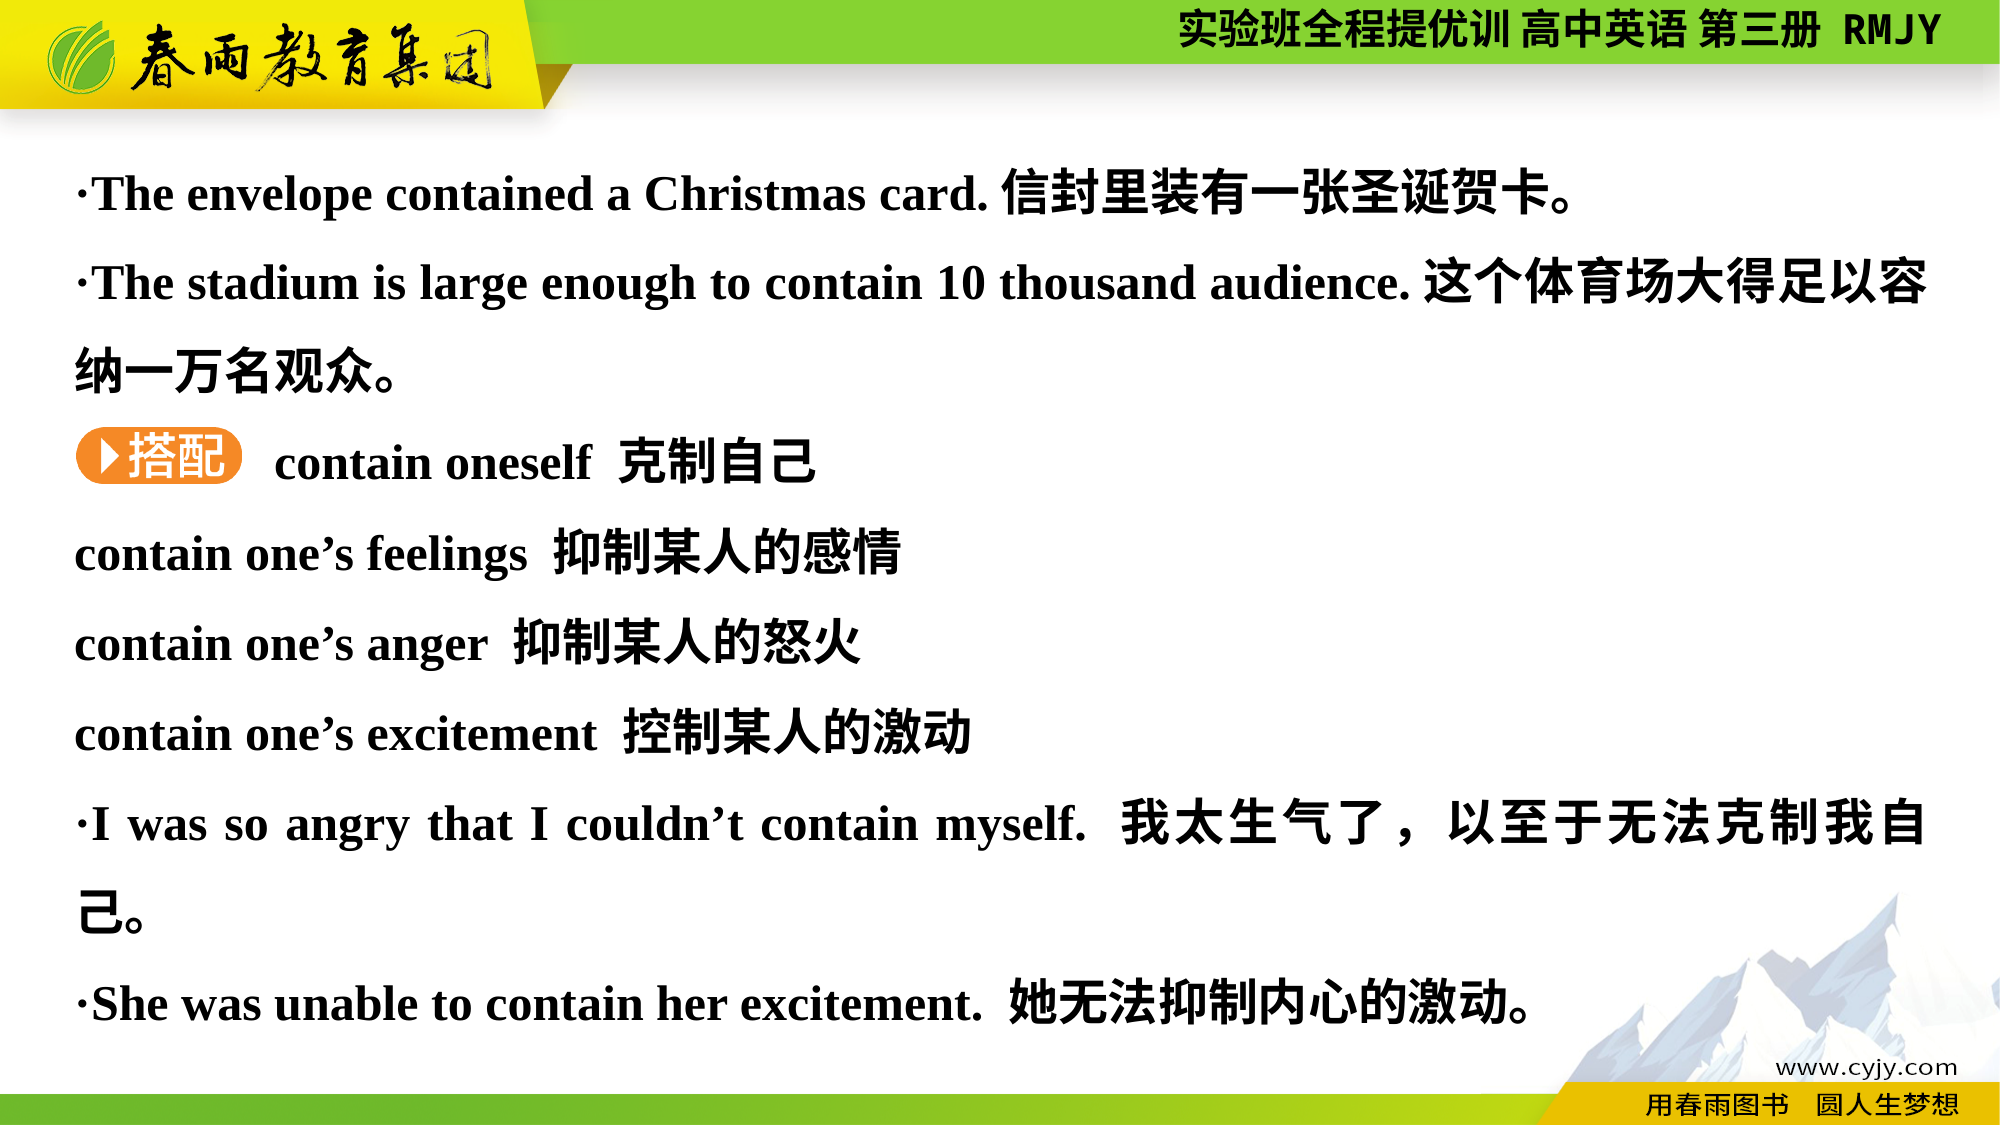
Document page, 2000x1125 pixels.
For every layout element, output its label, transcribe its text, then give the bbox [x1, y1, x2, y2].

picture [0, 0, 2000, 1125]
list ·The envelope contained a Christmas card.信封里装有一张圣诞贺卡。 ·The stadium is large enough to contain 10 thousand audience.这个体育场大得足以容纳一万名观众。 contain oneself 克制自己 contain one’s feelings 抑制某人的感情 contain one’s anger 抑制某人的怒火 contain one’s excitement 控制某人的激动 ·I was so angry that I couldn’t contain myself. 我太生气了，以至于无法克制我自己。 ·She was unable to contain her excitement. 她无法抑制内心的激动。 [59, 122, 1944, 944]
